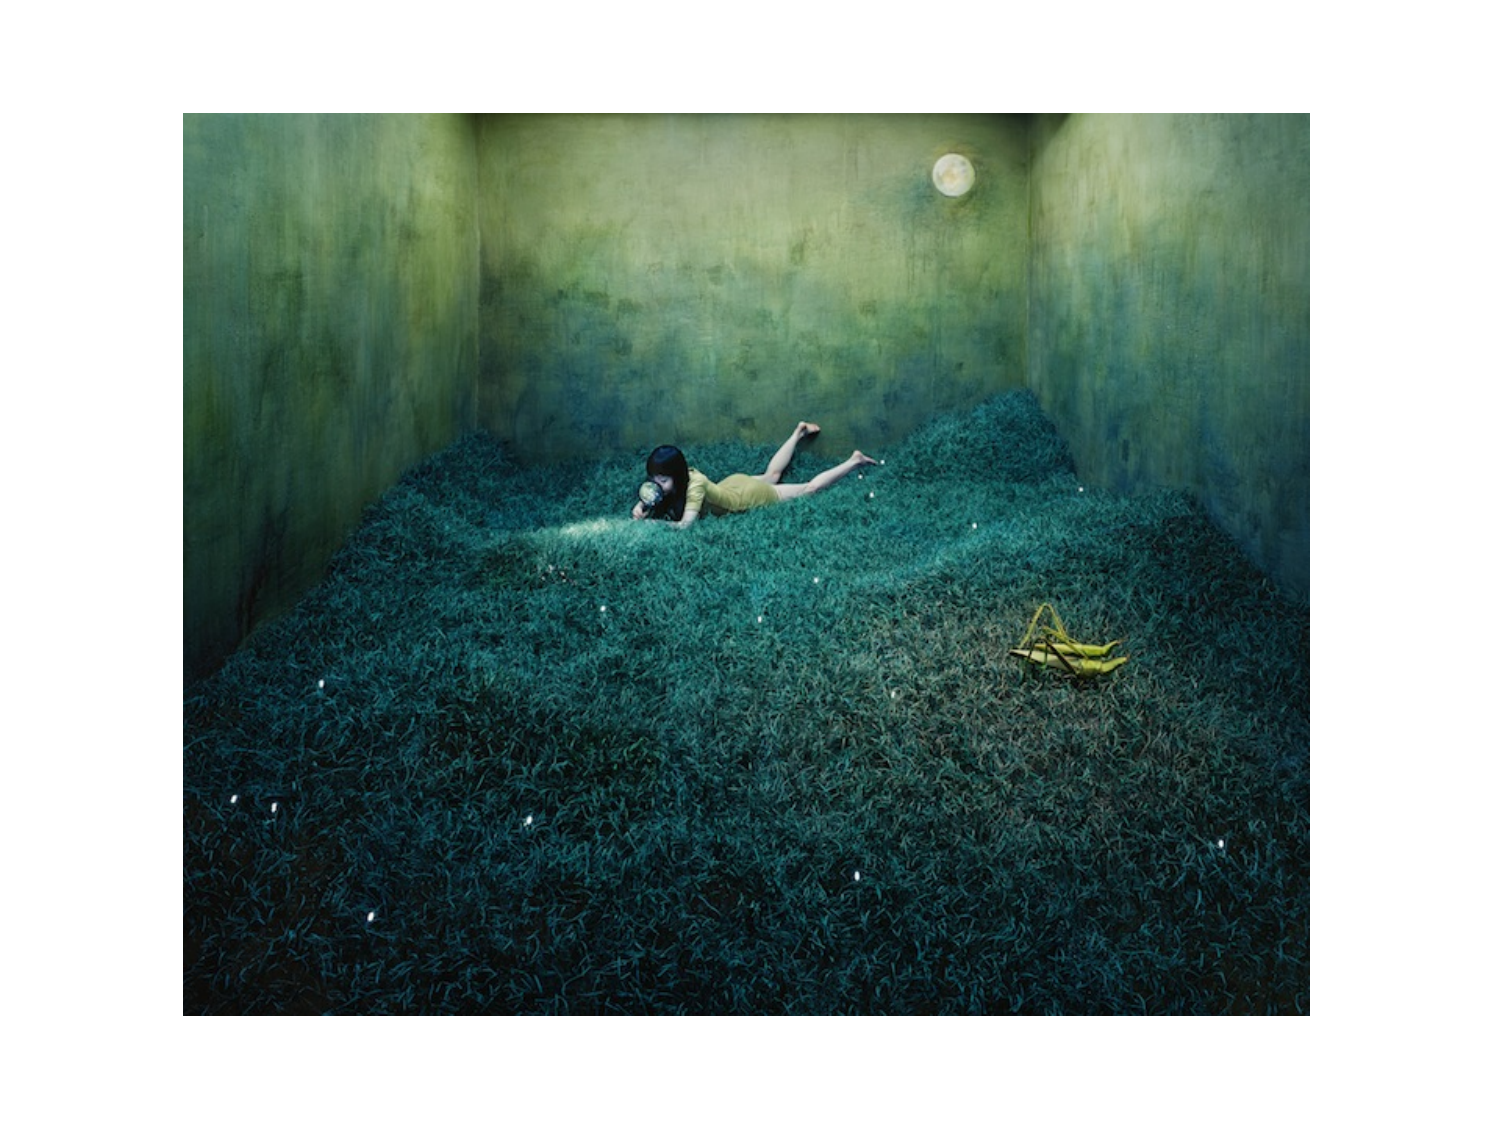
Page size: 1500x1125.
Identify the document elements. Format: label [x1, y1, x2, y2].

picture [182, 113, 1310, 1016]
